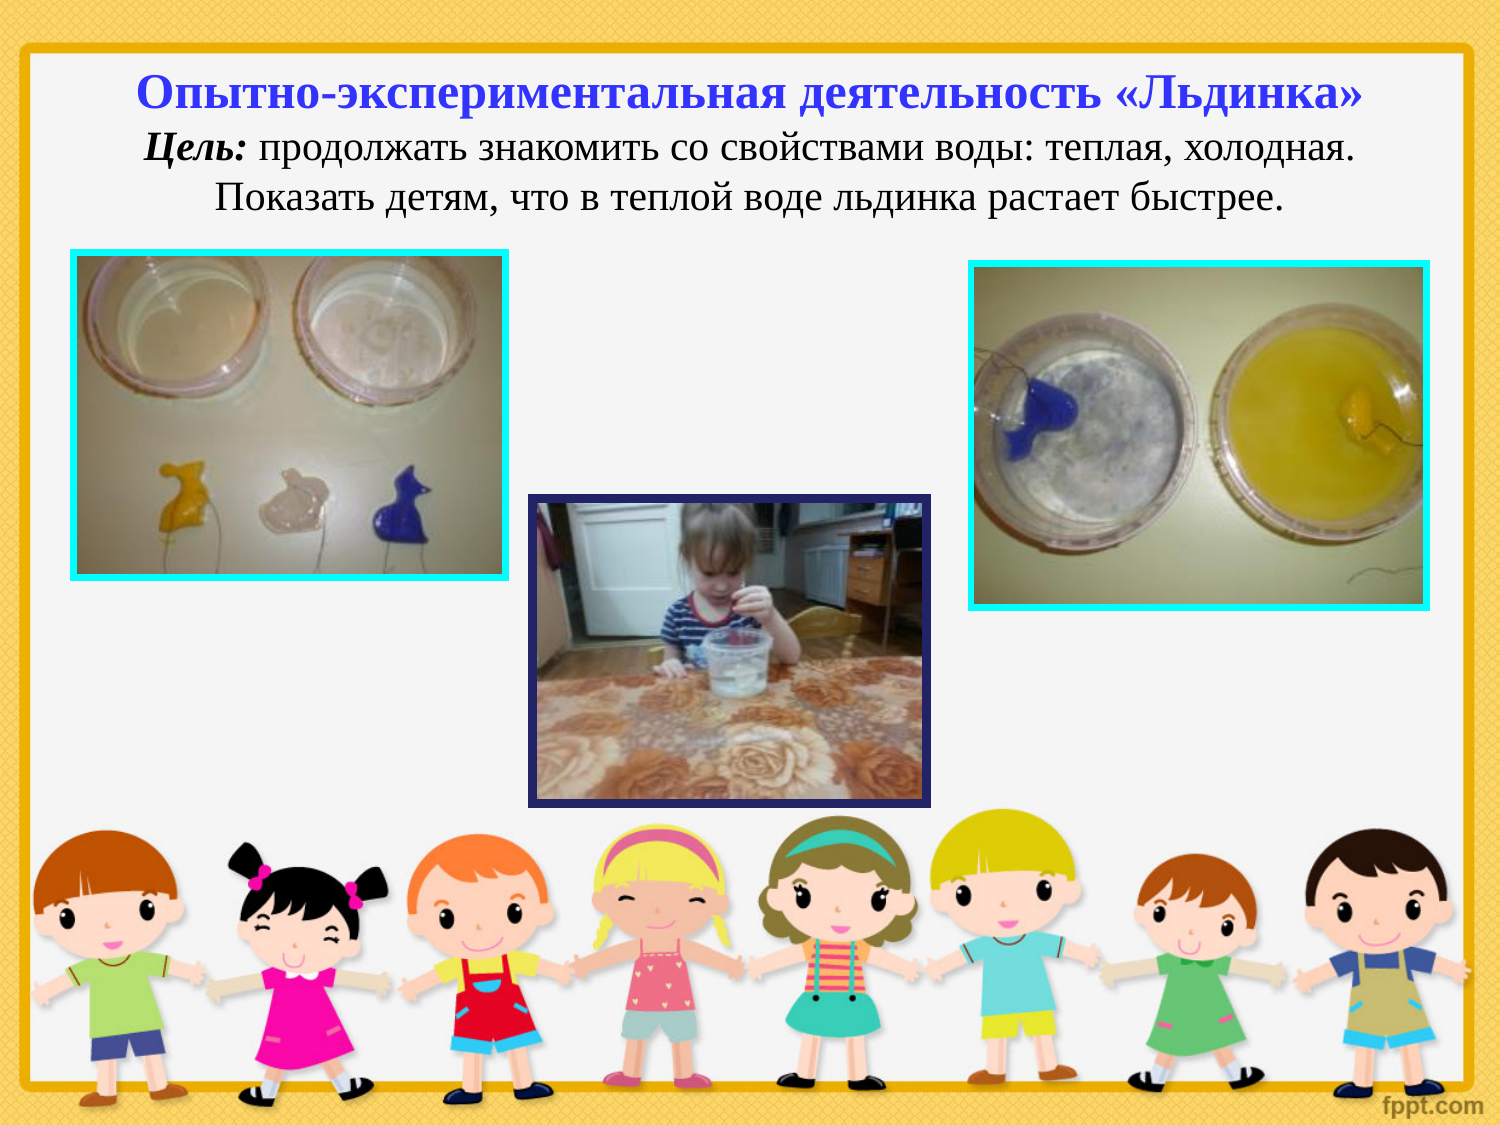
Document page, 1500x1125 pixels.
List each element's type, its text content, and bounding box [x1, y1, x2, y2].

picture [0, 0, 1500, 1125]
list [537, 503, 922, 799]
title Опытно-экспериментальная деятельность «Льдинка» Цель: продолжать знакомить со свойствами воды: теплая, холодная. Показать детям, что в теплой воде льдинка растает быстрее. [74, 44, 1426, 233]
